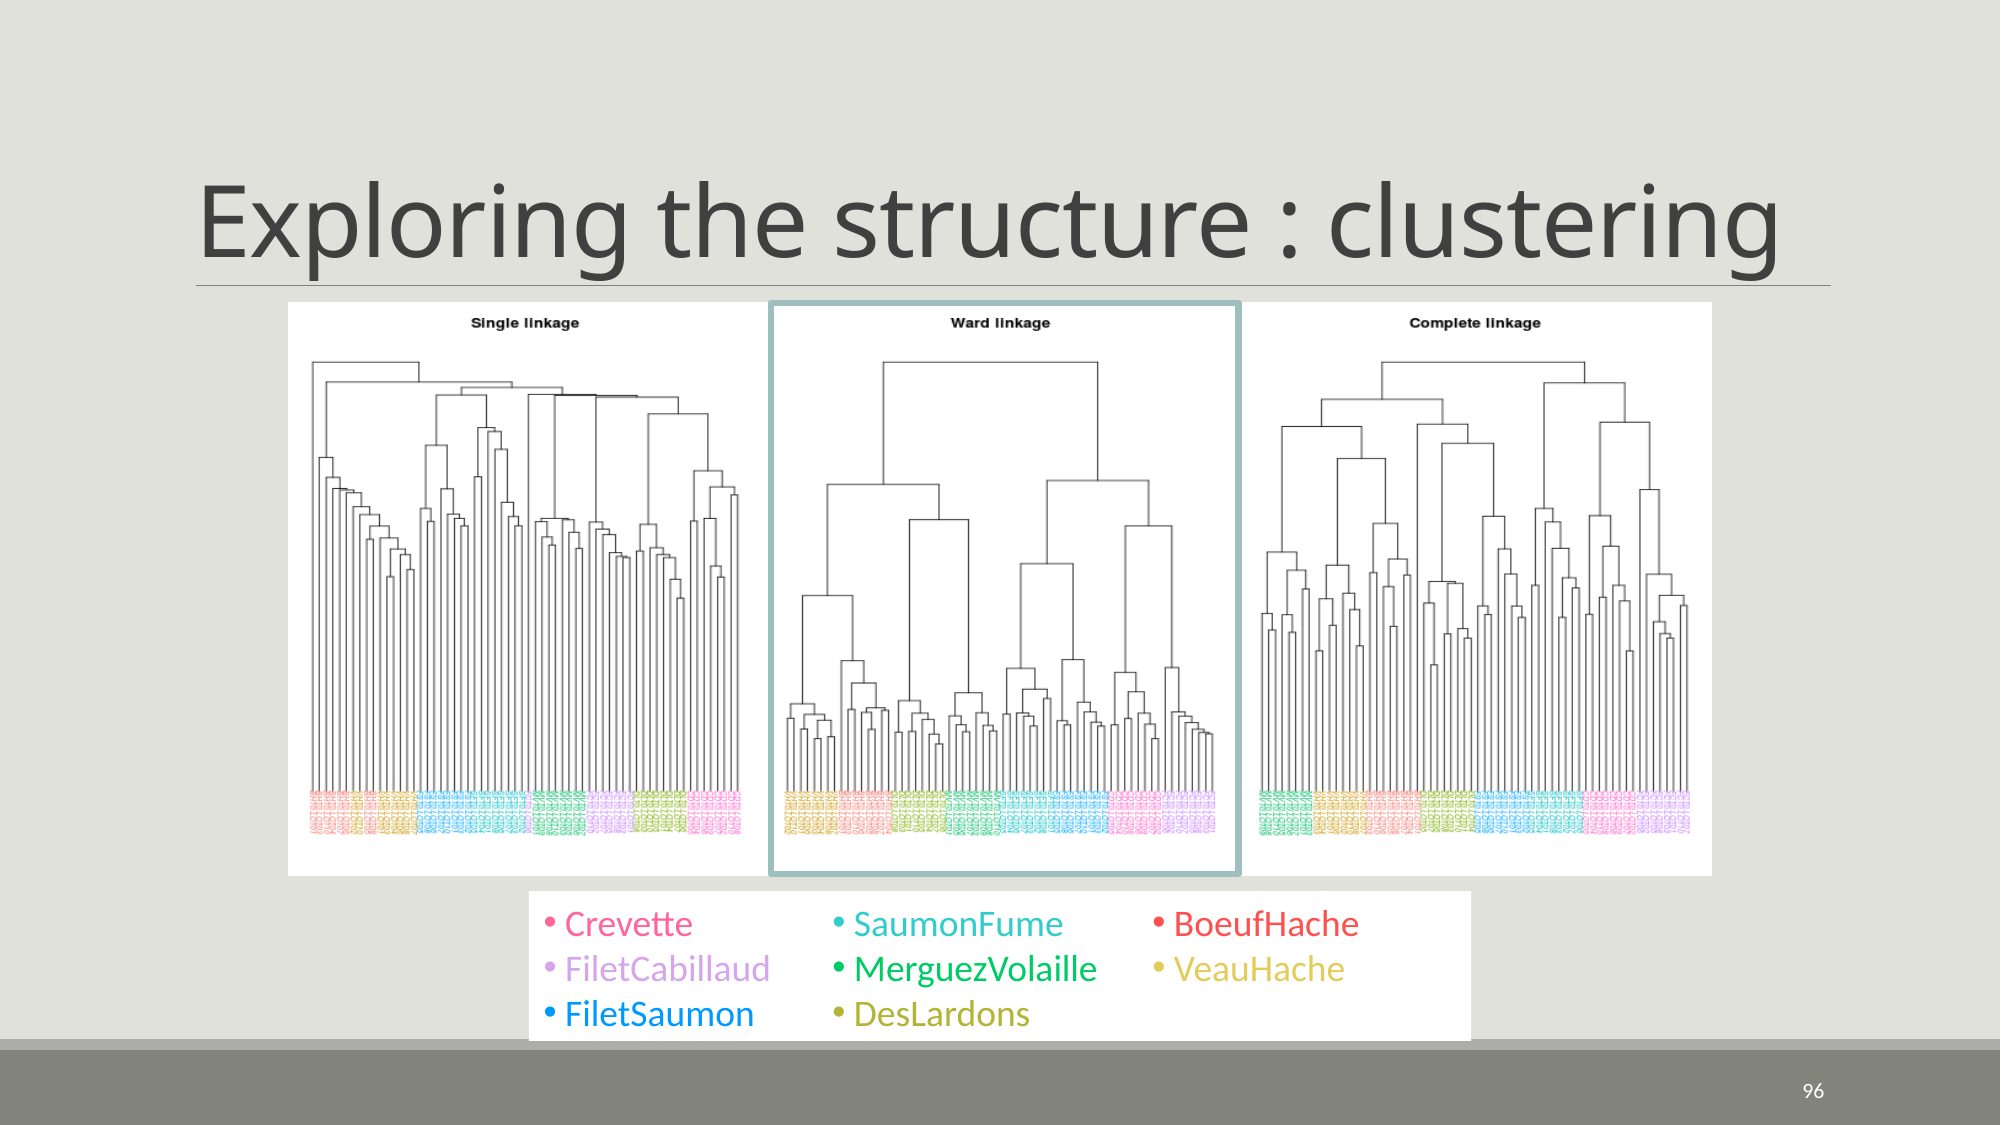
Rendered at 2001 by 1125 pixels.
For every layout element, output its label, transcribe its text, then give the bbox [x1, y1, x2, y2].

slide_number 96 [1624, 1059, 1840, 1120]
title Exploring the structure : clustering [180, 47, 1830, 285]
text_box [528, 890, 1472, 1044]
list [287, 302, 1712, 876]
